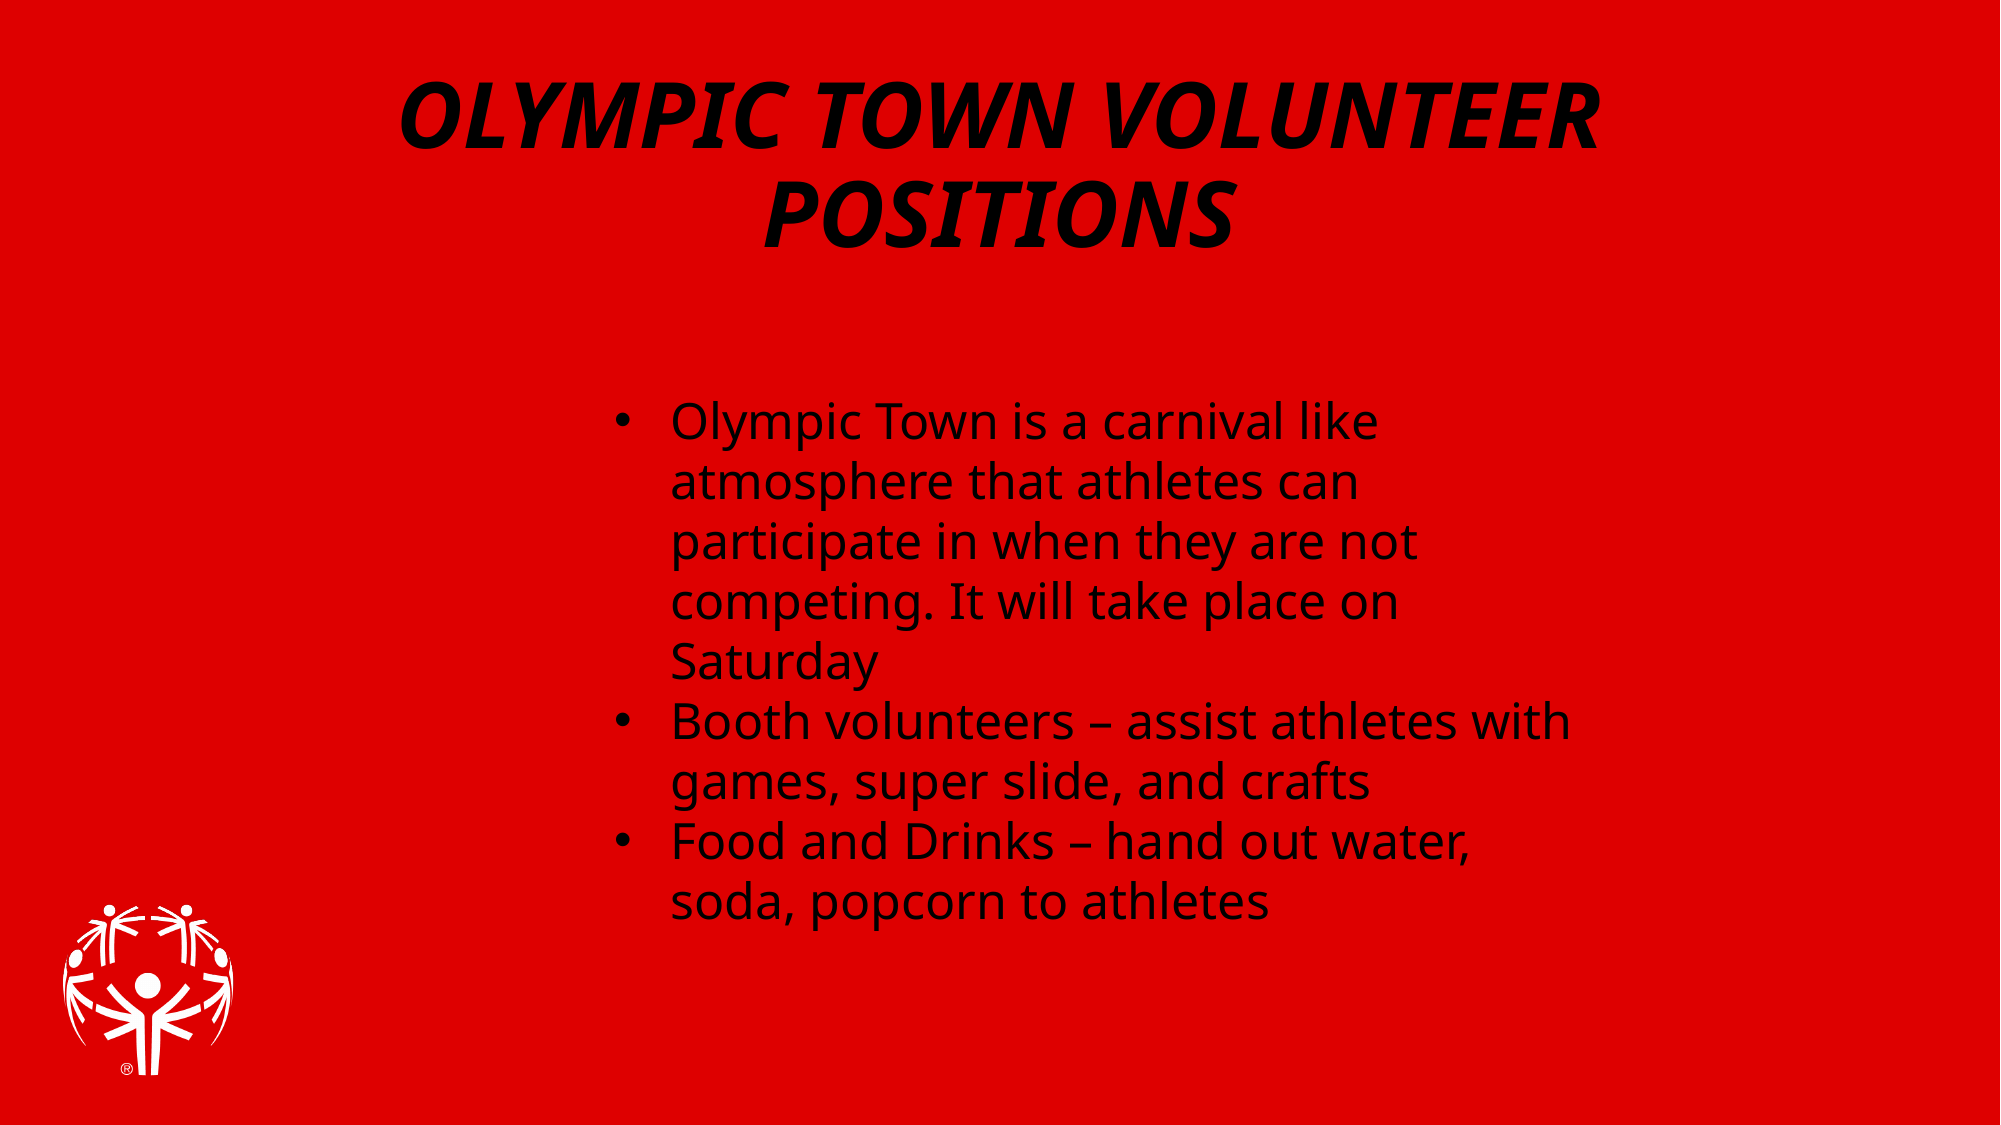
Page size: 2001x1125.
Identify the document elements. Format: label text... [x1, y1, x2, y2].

text_box Olympic Town is a carnival like atmosphere that athletes can participate in when they are not competing. It will take place on Saturday Booth volunteers – assist athletes with games, super slide, and crafts Food and Drinks – hand out water, soda, popcorn to athletes [599, 382, 1600, 937]
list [0, 881, 287, 1098]
title OLYMPIC TOWN VOLUNTEER POSITIONS [137, 59, 1863, 278]
